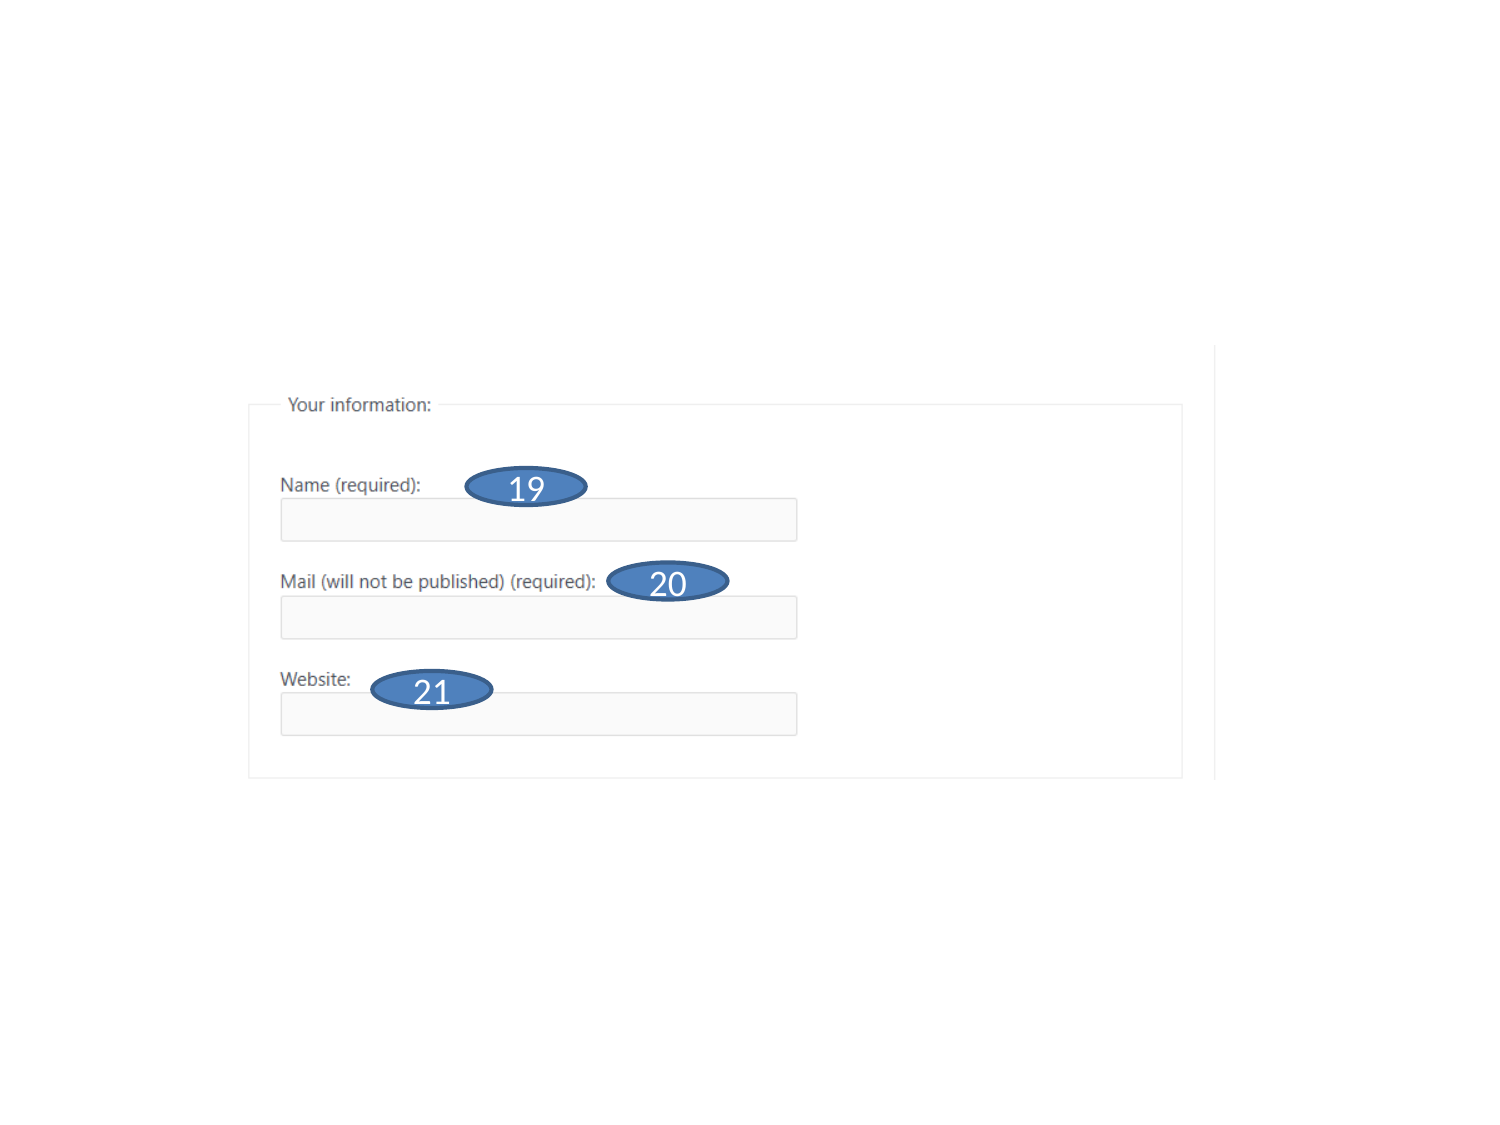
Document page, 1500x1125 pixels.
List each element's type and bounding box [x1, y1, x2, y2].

picture [217, 345, 1283, 780]
